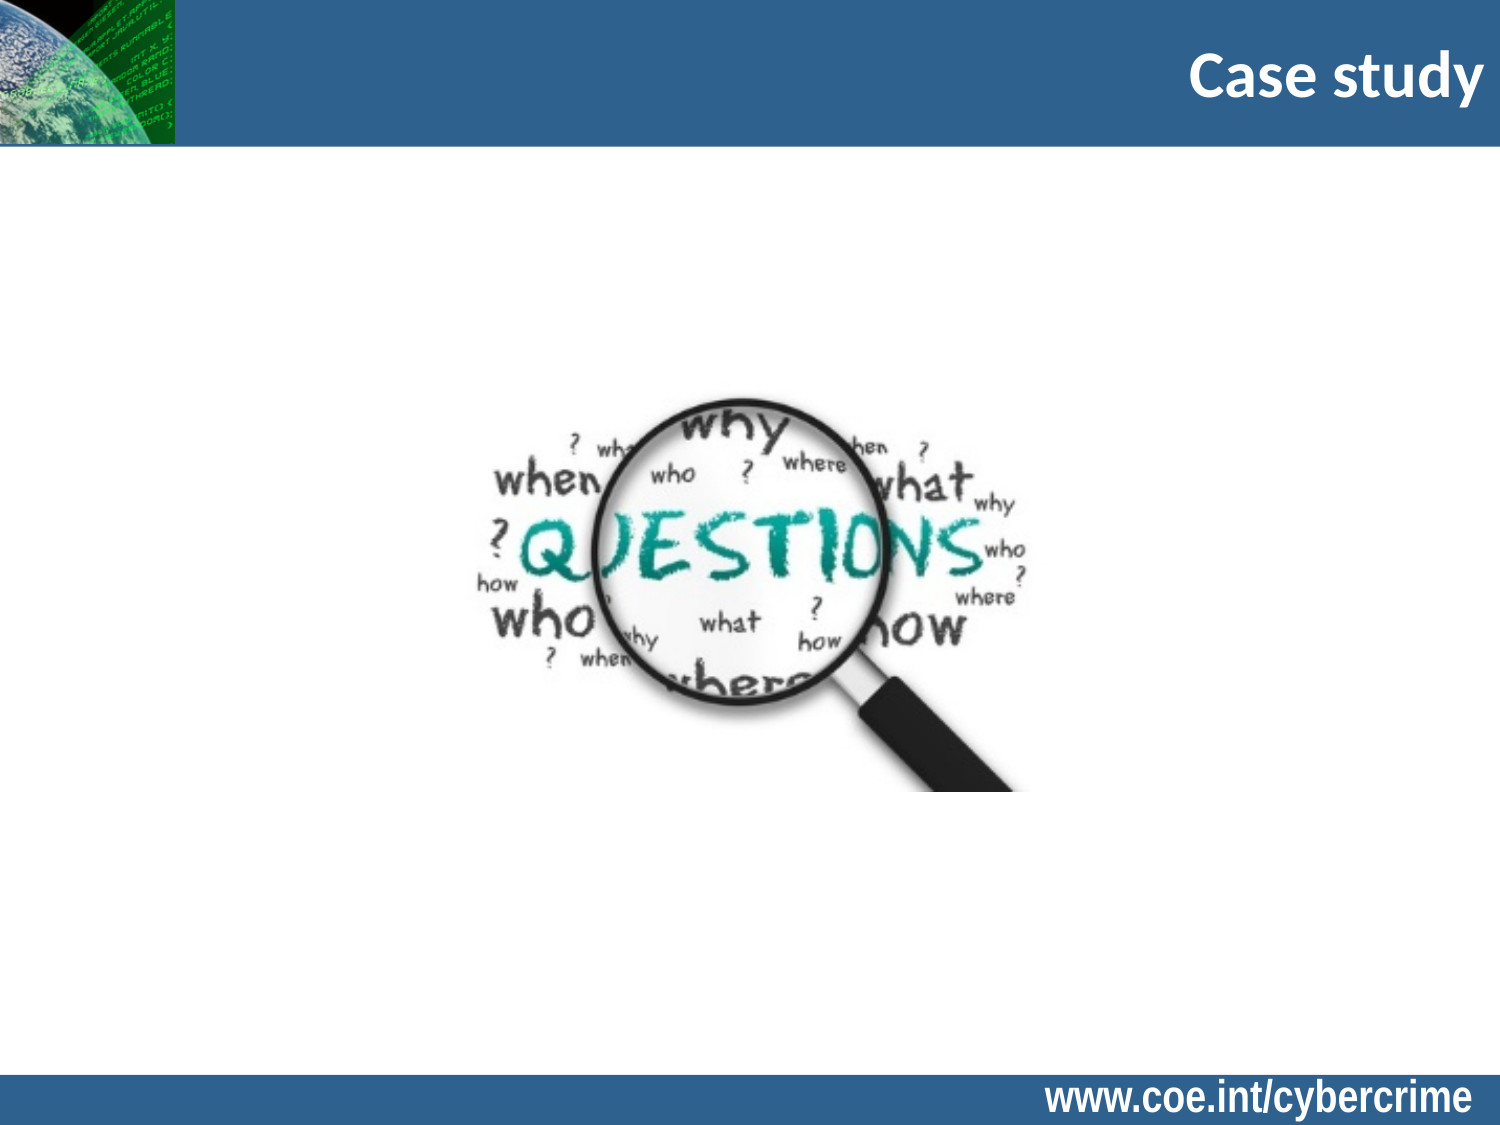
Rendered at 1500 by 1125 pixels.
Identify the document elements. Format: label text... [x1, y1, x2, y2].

picture [443, 332, 1057, 793]
text_box [0, 1073, 1030, 1125]
text_box www.coe.int/cybercrime [1030, 1059, 1500, 1125]
picture [0, 0, 175, 144]
text_box Case study [177, 0, 1500, 149]
